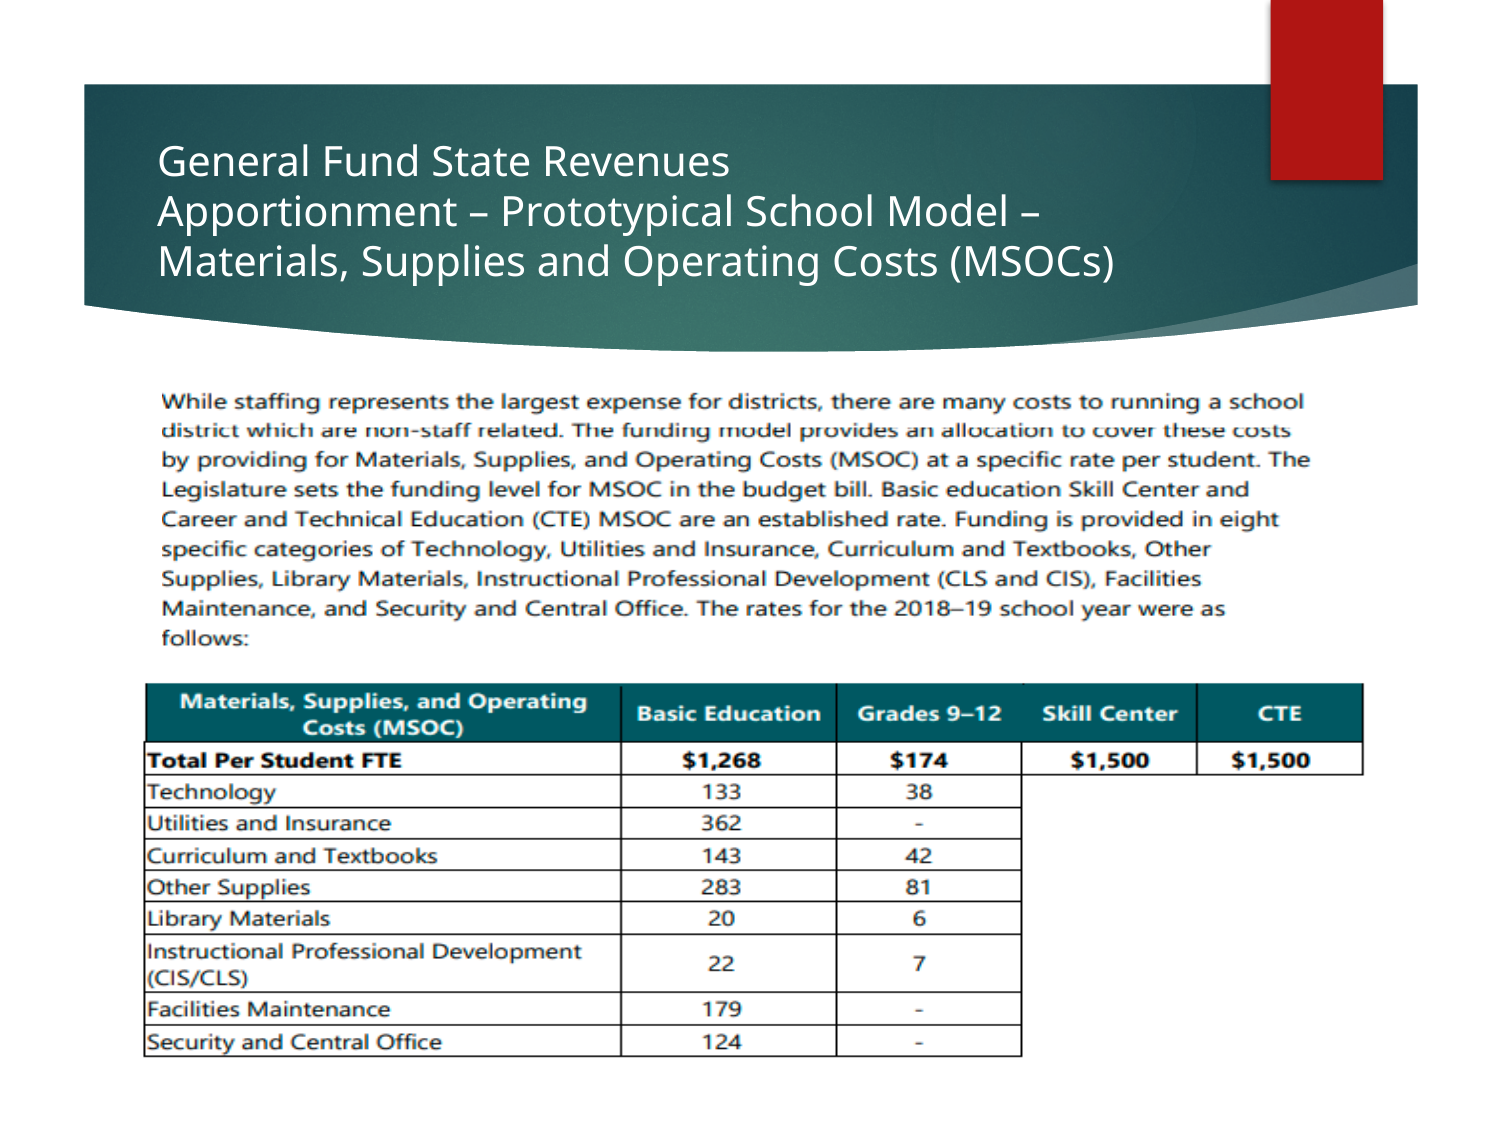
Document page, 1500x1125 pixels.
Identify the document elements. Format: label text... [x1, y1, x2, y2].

picture [162, 387, 1368, 652]
title General Fund State Revenues Apportionment – Prototypical School Model – Materials, Supplies and Operating Costs (MSOCs) [142, 152, 1183, 269]
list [141, 670, 1368, 1062]
